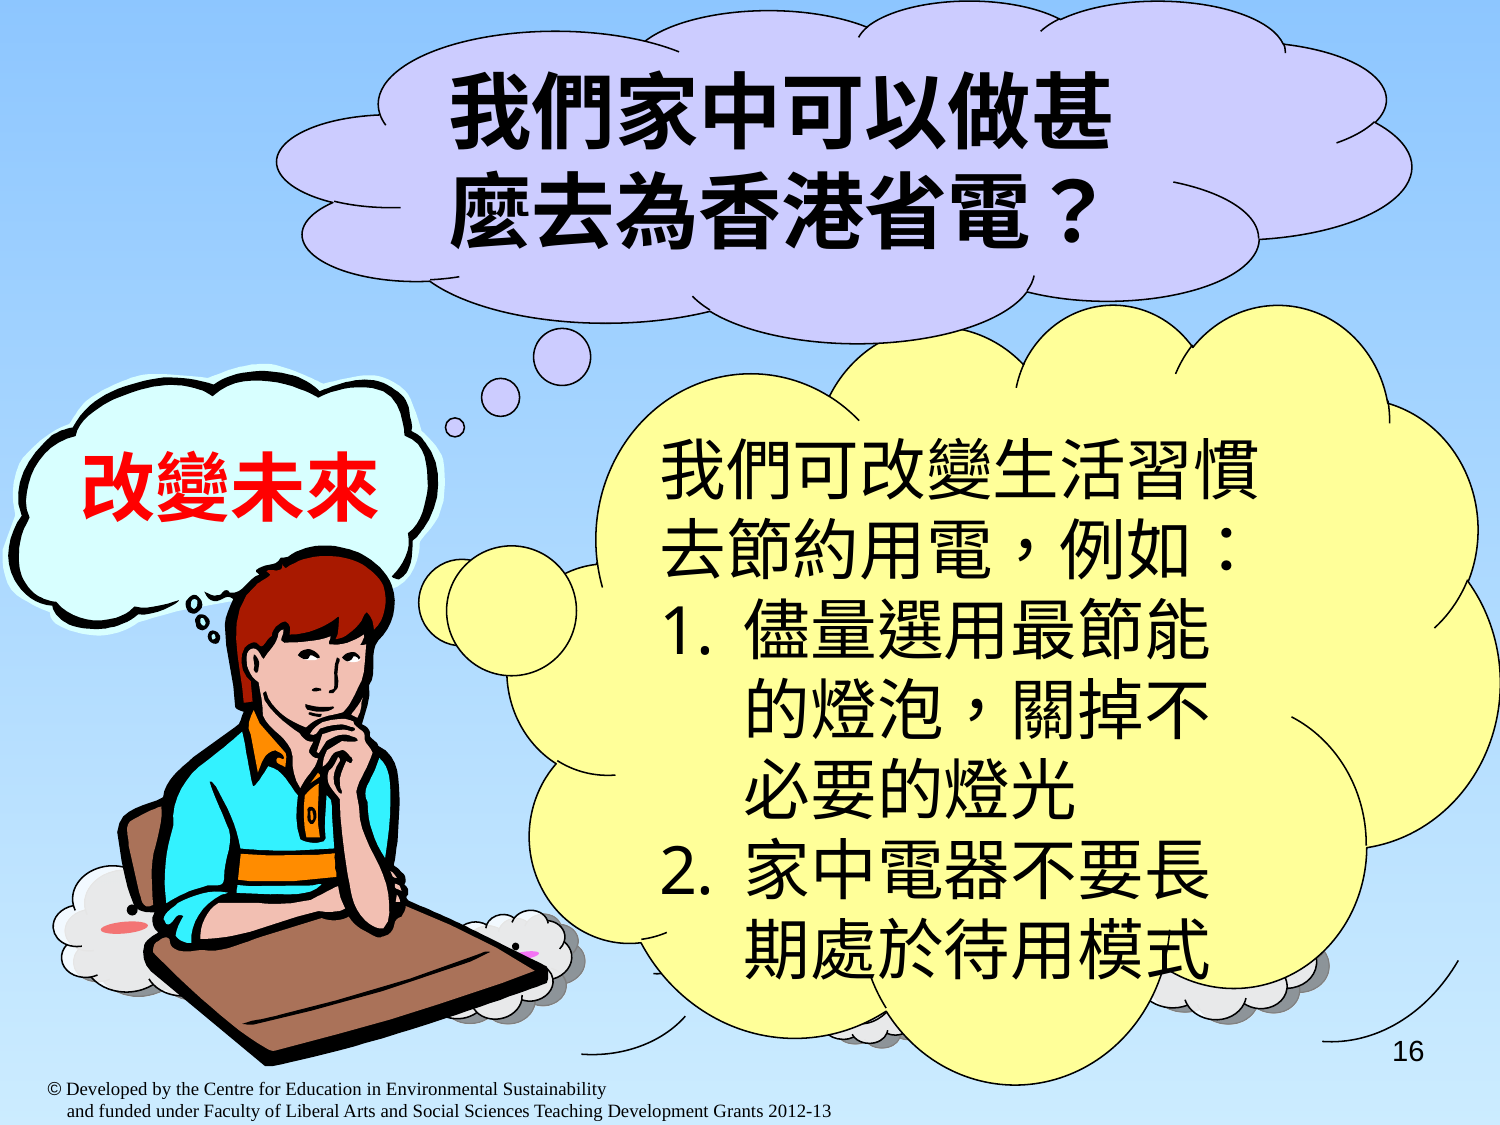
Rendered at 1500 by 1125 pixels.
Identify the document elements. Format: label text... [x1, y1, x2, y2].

text_box [0, 0, 1500, 75]
text_box [734, 30, 766, 131]
picture [0, 361, 550, 1067]
text_box 我們家中可以做甚麼去為香港省電？ [533, 328, 591, 386]
text_box 我們可改變生活習慣去節約用電，例如： 儘量選用最節能的燈泡，關掉不必要的燈光 家中電器不要長期處於待用模式 [554, 305, 1500, 1086]
slide_number 16 [1143, 1024, 1440, 1103]
text_box 我們家中可以做甚麼去為香港省電？ [276, 75, 1412, 344]
text_box © Developed by the Centre for Education in Environmental Sustainability and funded under Faculty of Liberal Arts and Social Sciences Teaching Development Grants 2012-13 [33, 1069, 852, 1125]
